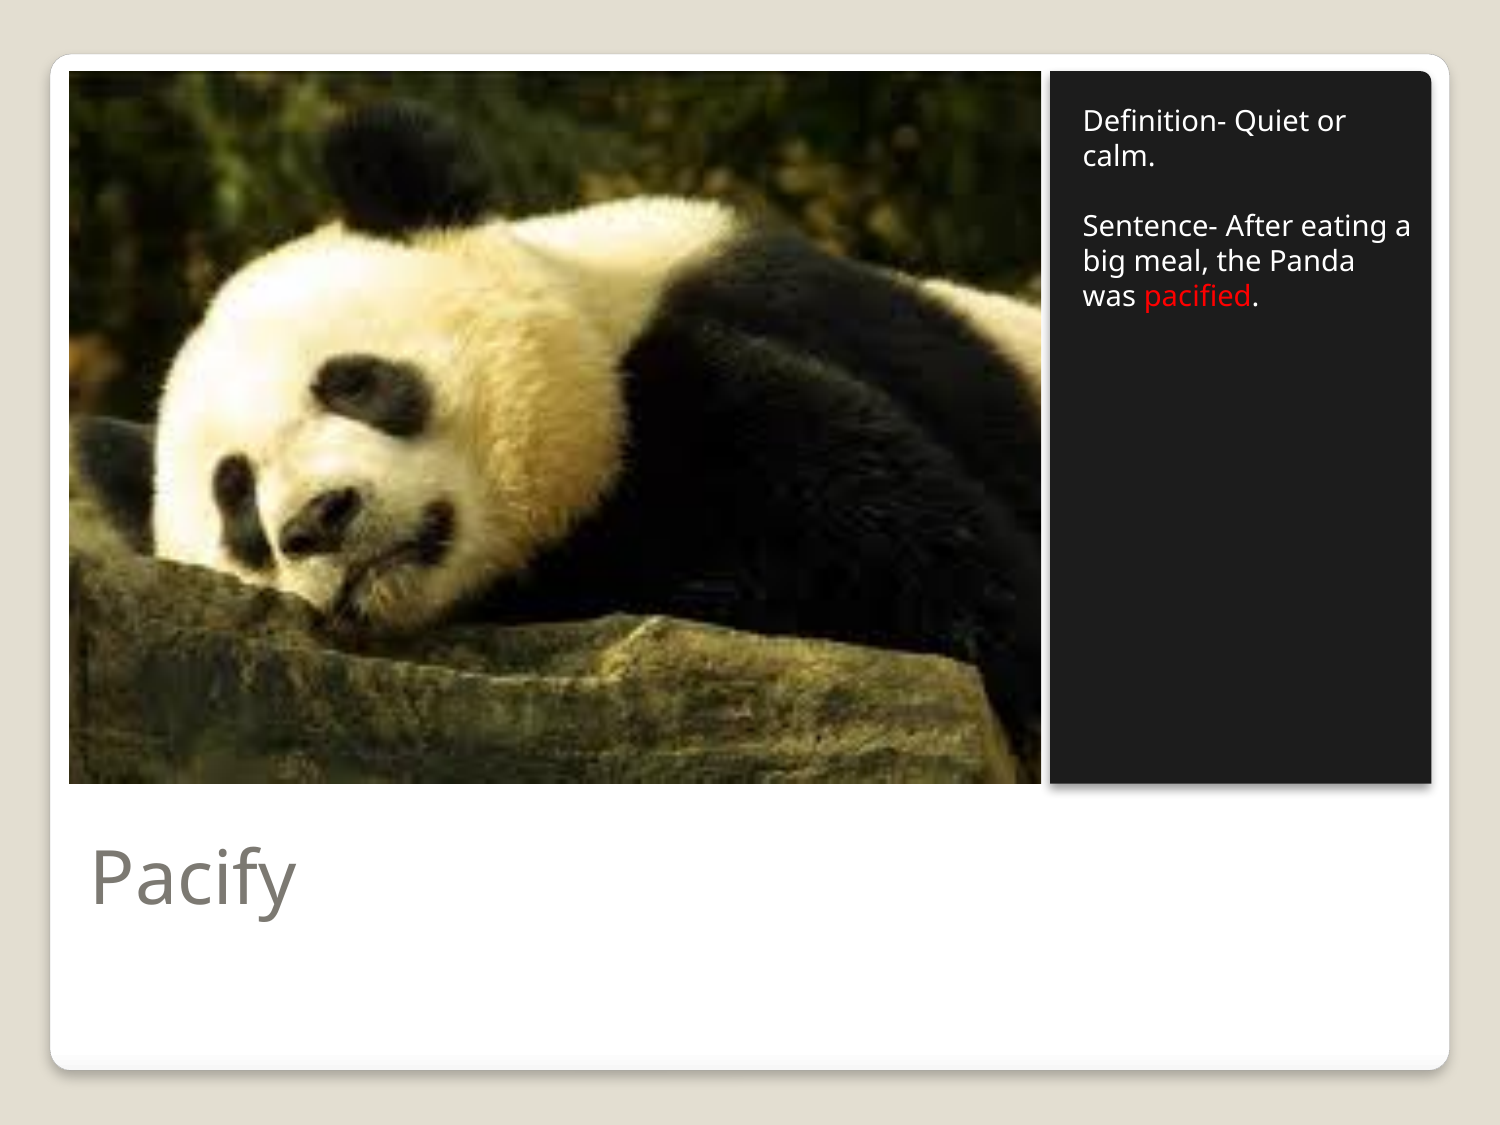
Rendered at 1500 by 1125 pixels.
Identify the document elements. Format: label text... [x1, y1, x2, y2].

title Pacify [75, 822, 1425, 995]
list Definition- Quiet or calm. Sentence- After eating a big meal, the Panda was pacified. [1060, 87, 1428, 779]
picture [68, 71, 1042, 785]
